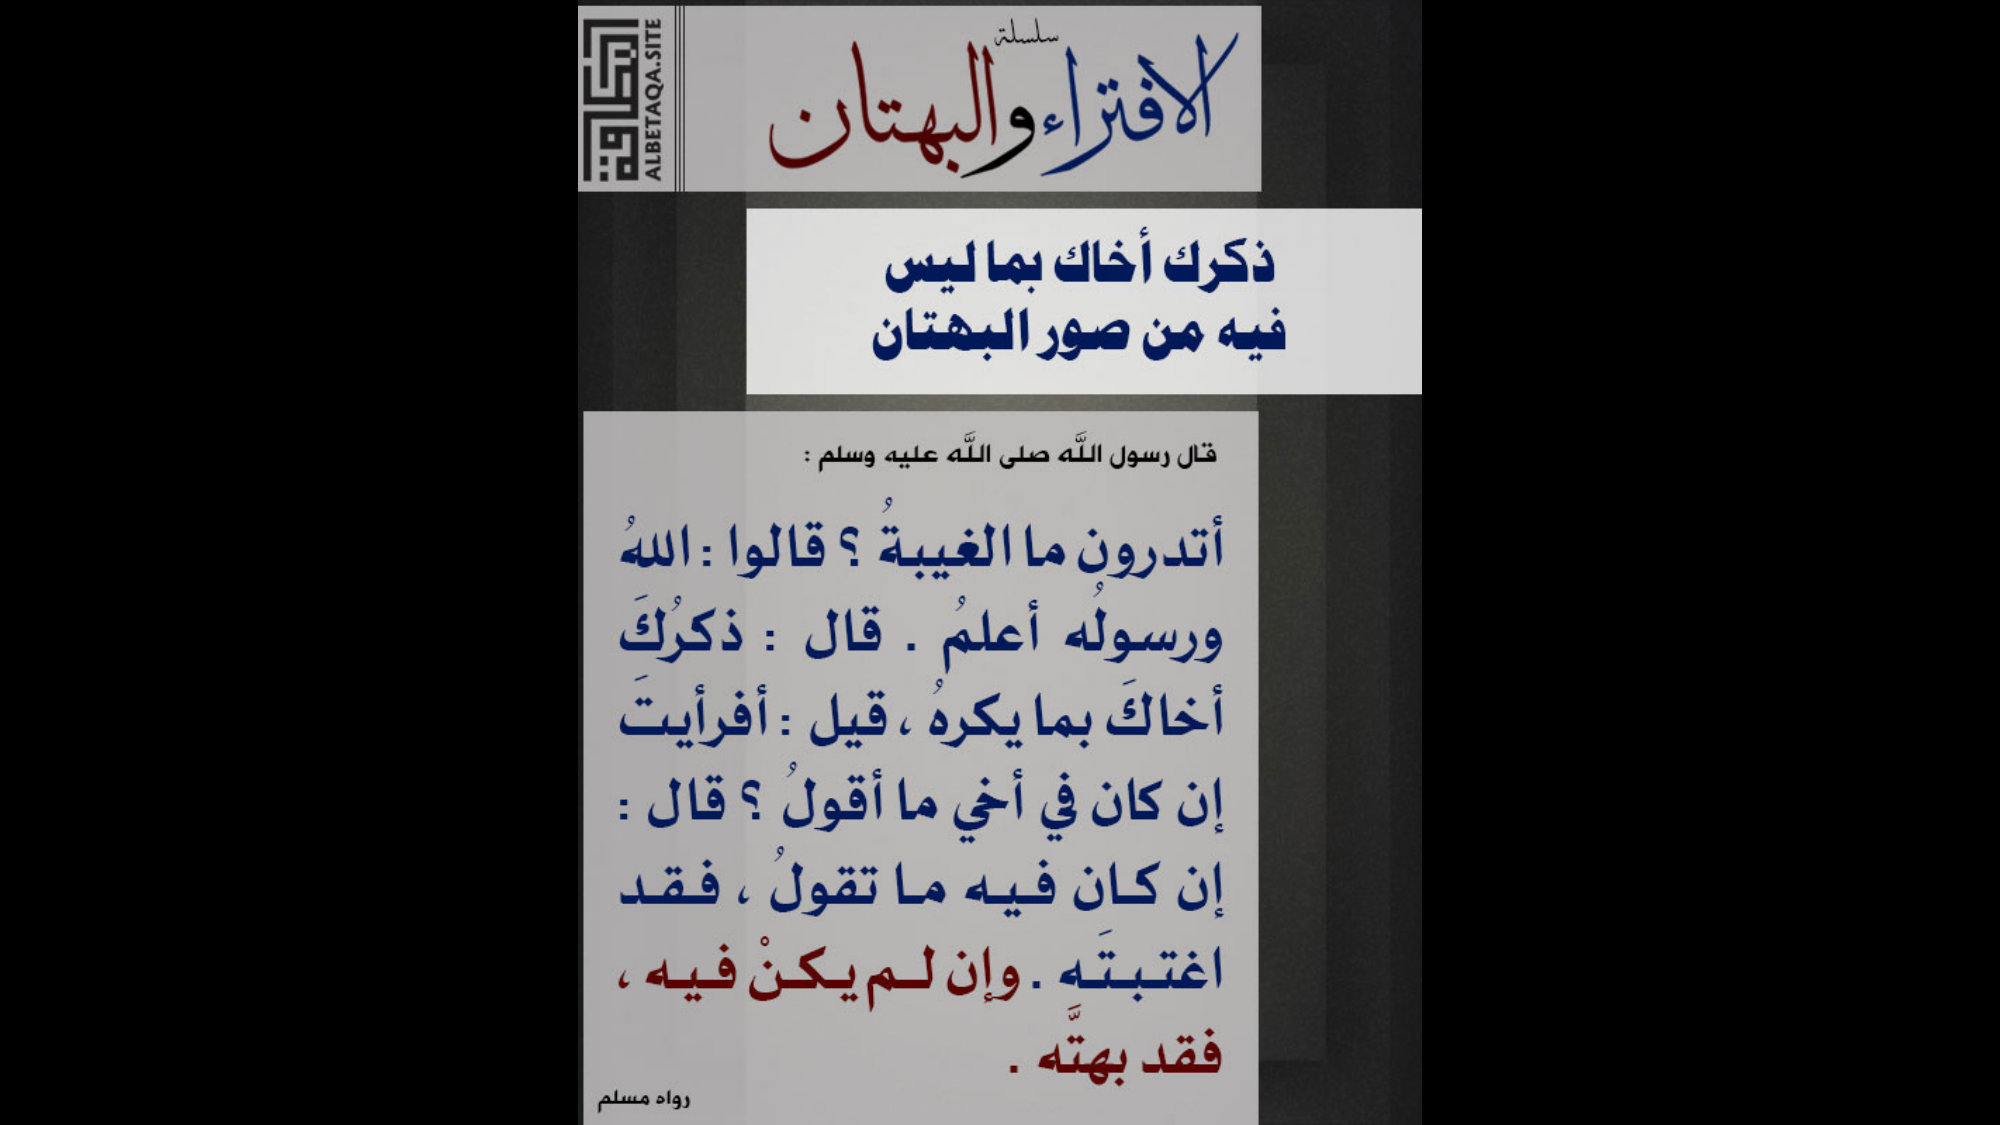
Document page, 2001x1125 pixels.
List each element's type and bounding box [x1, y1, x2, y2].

picture [578, 0, 1422, 1125]
